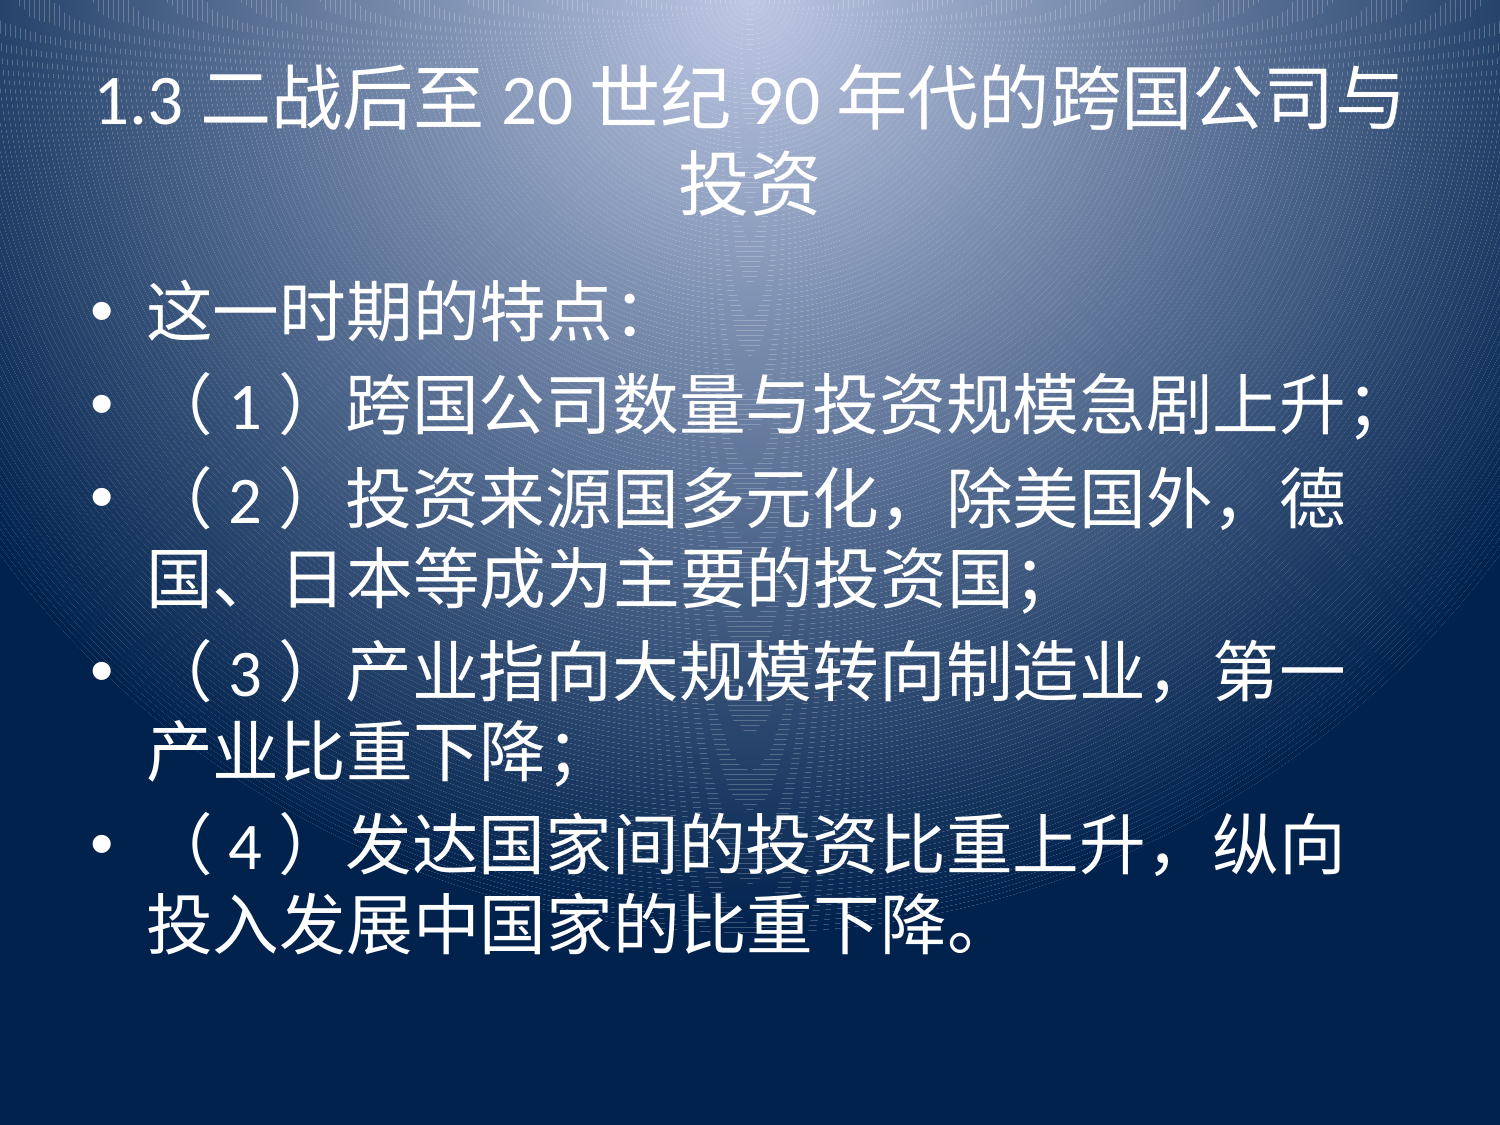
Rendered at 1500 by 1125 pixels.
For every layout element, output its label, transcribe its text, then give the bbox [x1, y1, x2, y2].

title 1.3二战后至20世纪90年代的跨国公司与投资 [75, 45, 1425, 233]
list 这一时期的特点： （1）跨国公司数量与投资规模急剧上升； （2）投资来源国多元化，除美国外，德国、日本等成为主要的投资国； （3）产业指向大规模转向制造业，第一产业比重下降； （4）发达国家间的投资比重上升，纵向投入发展中国家的比重下降。 [75, 262, 1425, 1005]
